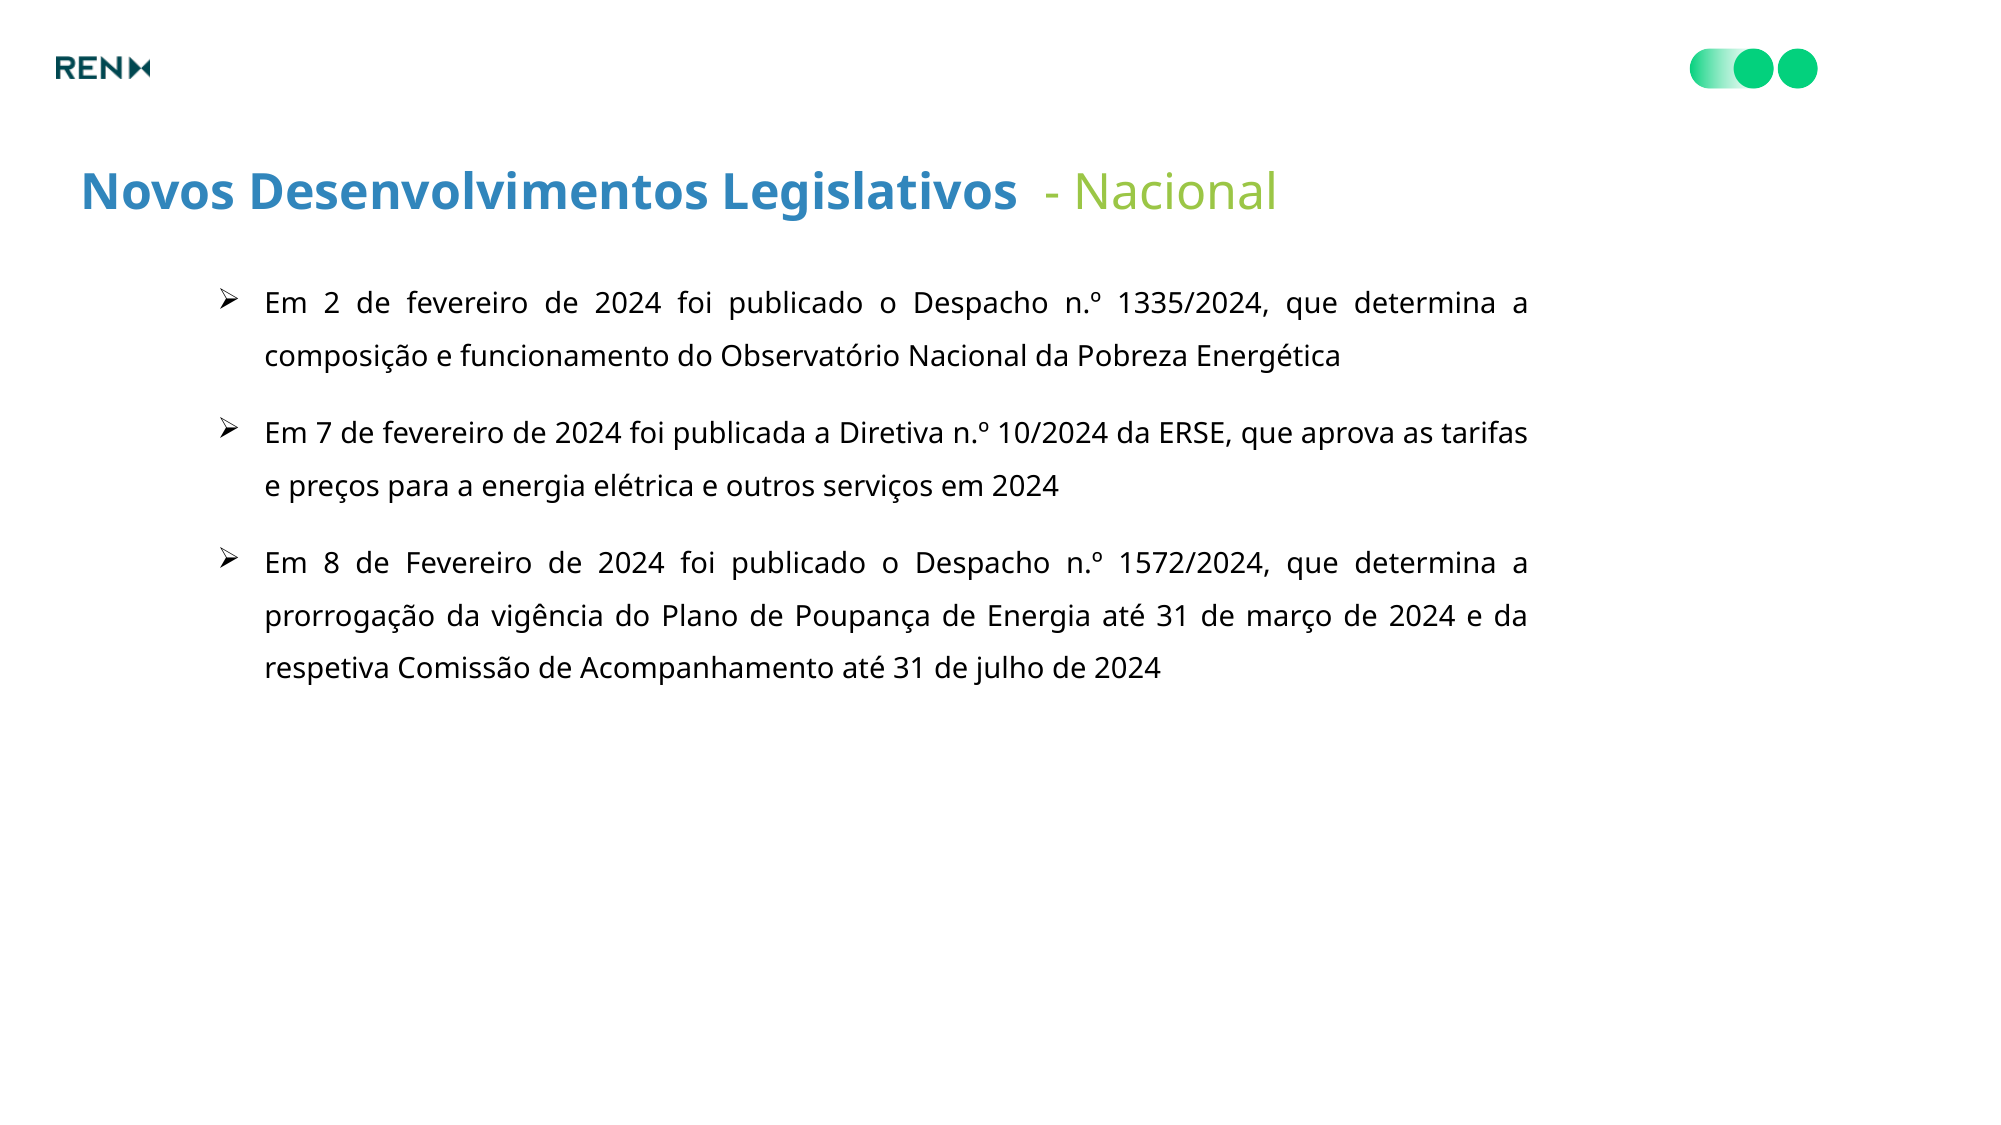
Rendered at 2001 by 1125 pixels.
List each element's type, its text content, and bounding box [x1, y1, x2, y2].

picture [1677, 35, 1825, 92]
text_box Novos Desenvolvimentos Legislativos - Nacional [65, 146, 1339, 227]
text_box Em 2 de fevereiro de 2024 foi publicado o Despacho n.º 1335/2024, que determina a composição e funcionamento do Observatório Nacional da Pobreza Energética Em 7 de fevereiro de 2024 foi publicada a Diretiva n.º 10/2024 da ERSE, que aprova as tarifas e preços para a energia elétrica e outros serviços em 2024 Em 8 de Fevereiro de 2024 foi publicado o Despacho n.º 1572/2024, que determina a prorrogação da vigência do Plano de Poupança de Energia até 31 de março de 2024 e da respetiva Comissão de Acompanhamento até 31 de julho de 2024 [144, 259, 1545, 925]
